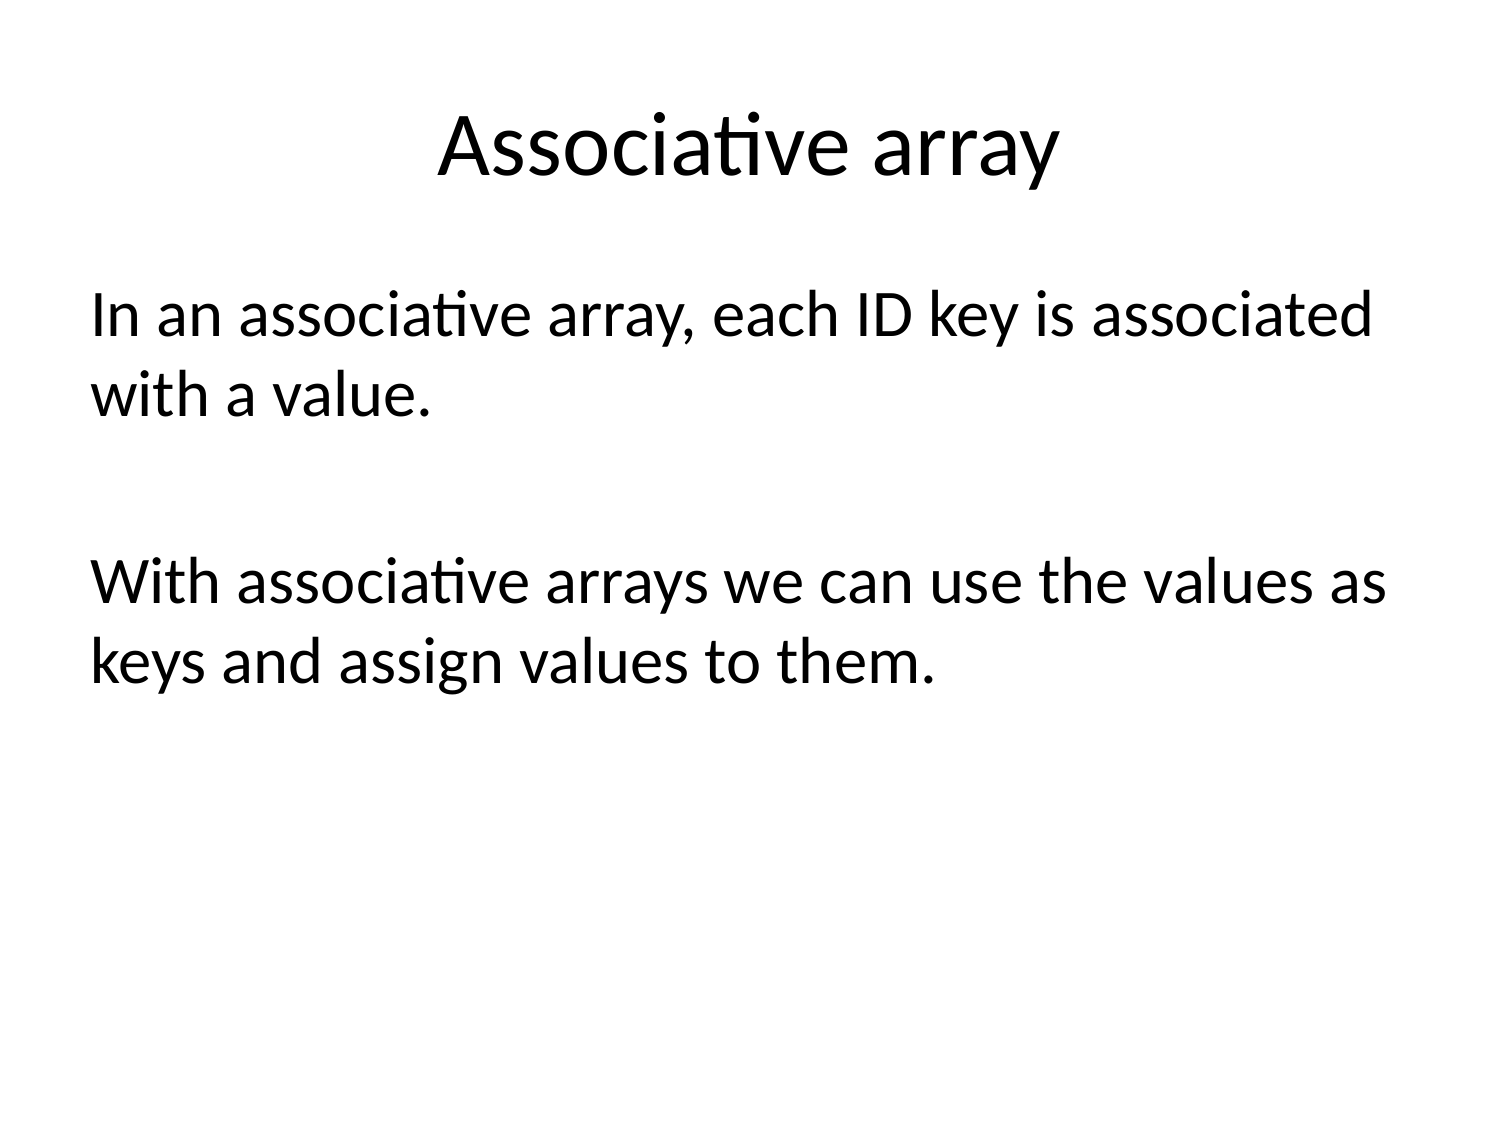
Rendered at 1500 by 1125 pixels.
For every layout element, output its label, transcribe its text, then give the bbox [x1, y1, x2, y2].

list In an associative array, each ID key is associated with a value. With associative arrays we can use the values as keys and assign values to them. [75, 262, 1425, 1005]
title Associative array [75, 45, 1425, 233]
